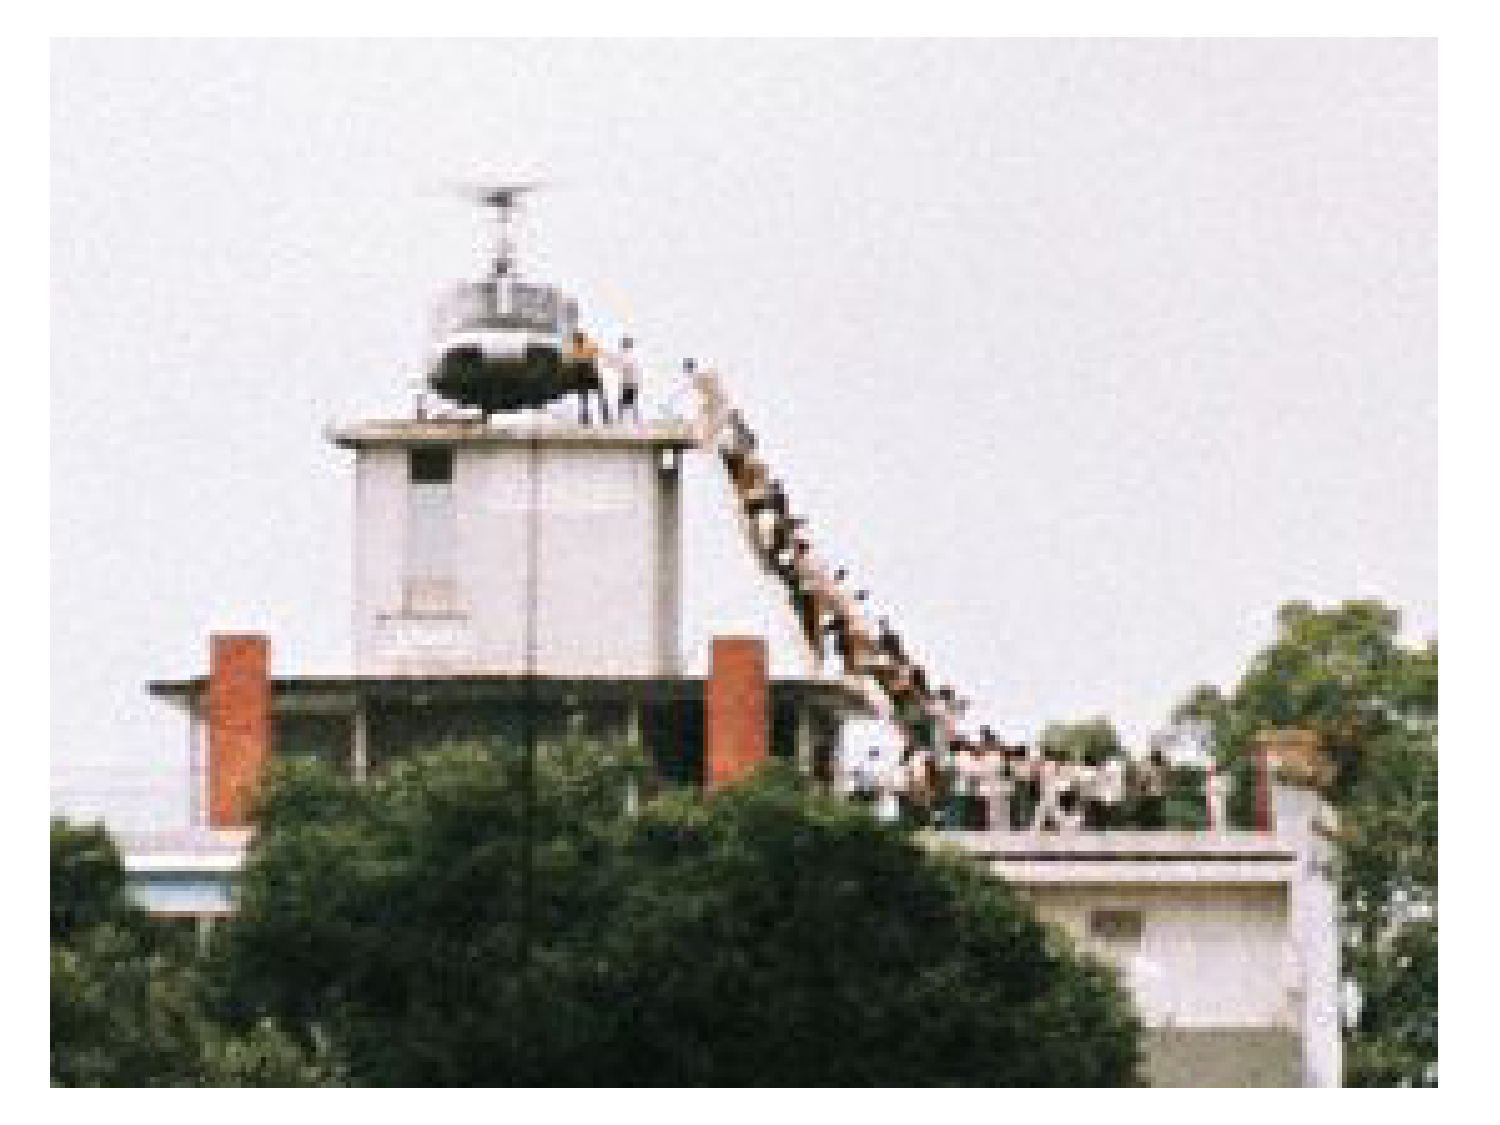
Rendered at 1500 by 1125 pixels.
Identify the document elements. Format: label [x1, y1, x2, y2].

picture [49, 37, 1438, 1088]
